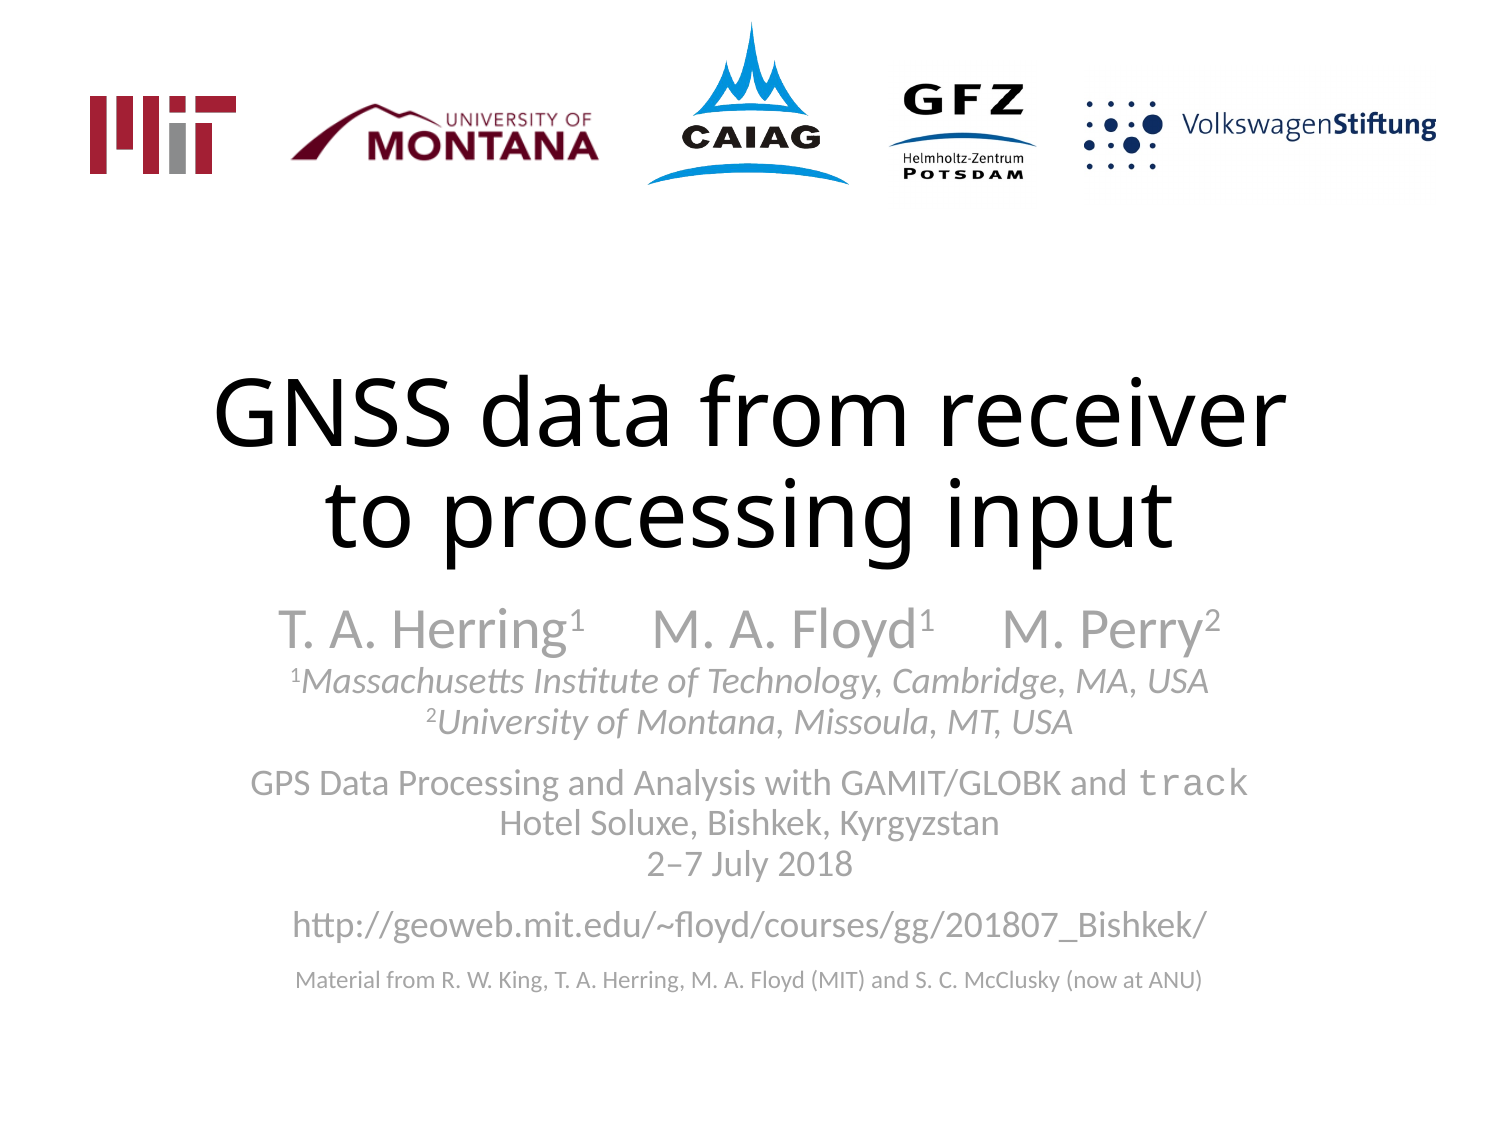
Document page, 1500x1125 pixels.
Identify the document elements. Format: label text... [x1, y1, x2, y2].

picture [288, 96, 617, 174]
subtitle T. A. Herring1 M. A. Floyd1 M. Perry2 1Massachusetts Institute of Technology, Cambridge, MA, USA 2University of Montana, Missoula, MT, USA GPS Data Processing and Analysis with GAMIT/GLOBK and track Hotel Soluxe, Bishkek, Kyrgyzstan 2–7 July 2018 http://geoweb.mit.edu/~floyd/courses/gg/201807_Bishkek/ Material from R. W. King, T. A. Herring, M. A. Floyd (MIT) and S. C. McClusky (now at ANU) [187, 590, 1313, 863]
title GNSS data from receiver to processing input [187, 184, 1313, 576]
picture [90, 96, 236, 174]
picture [647, 21, 849, 185]
picture [888, 60, 1037, 209]
picture [1084, 65, 1436, 205]
